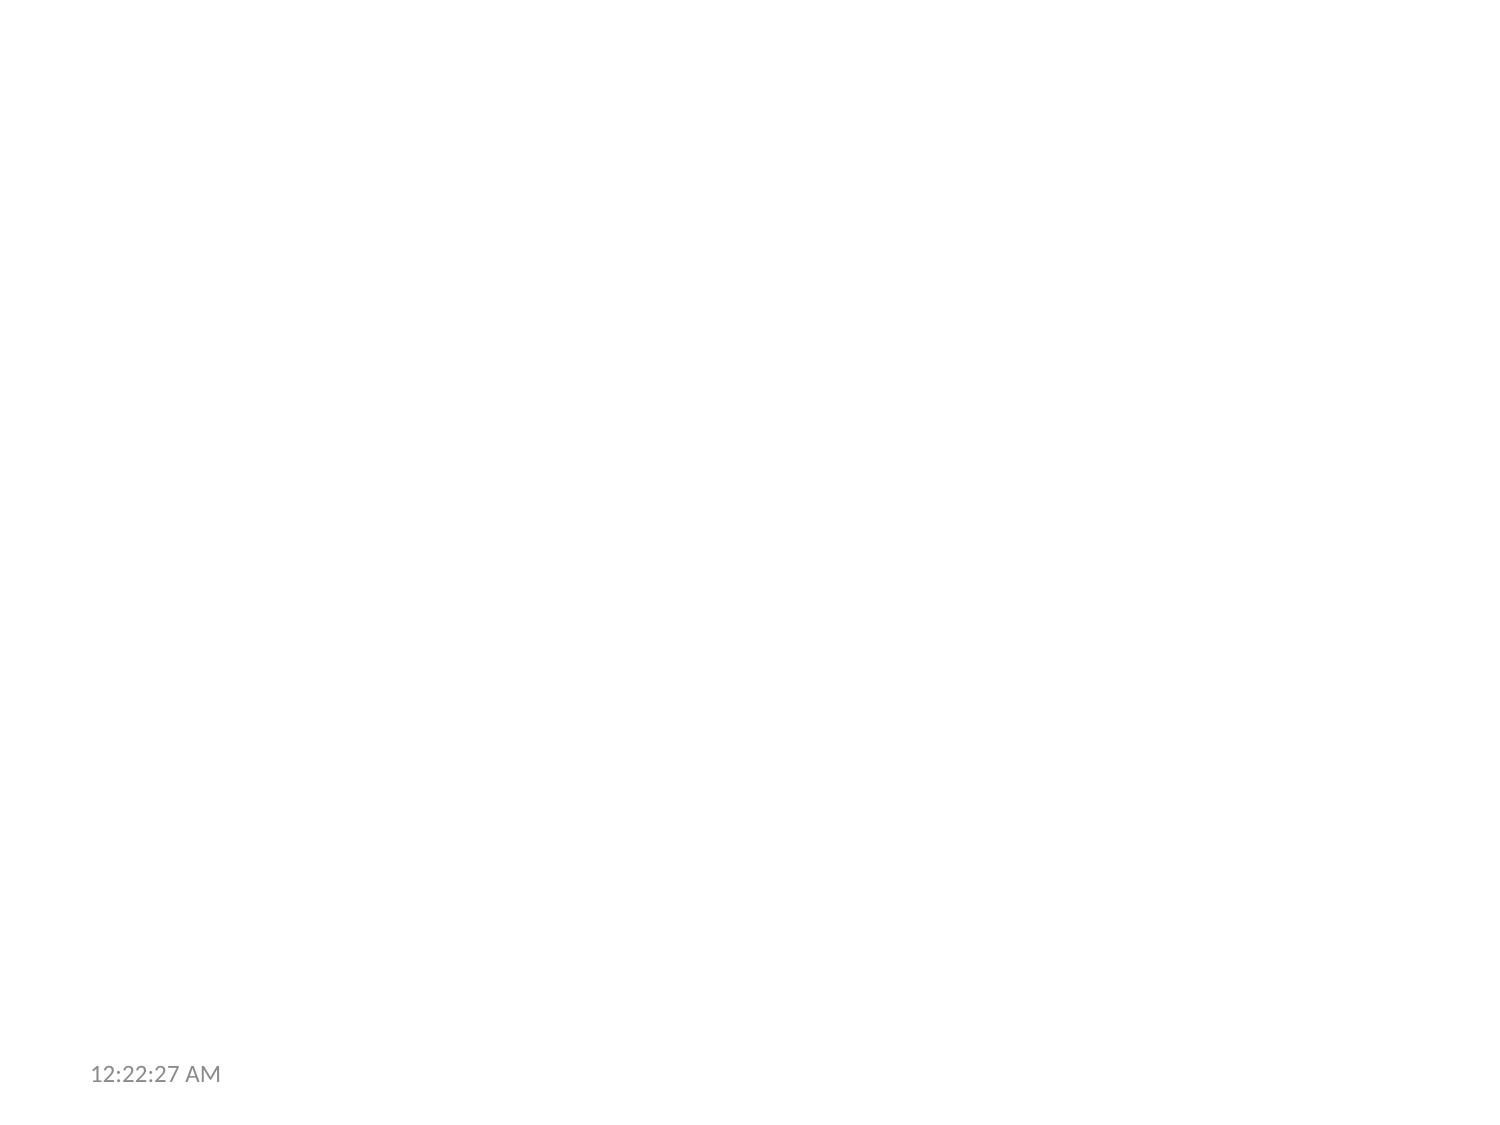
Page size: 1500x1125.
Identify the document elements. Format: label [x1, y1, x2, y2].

slide_number [75, 1042, 425, 1103]
